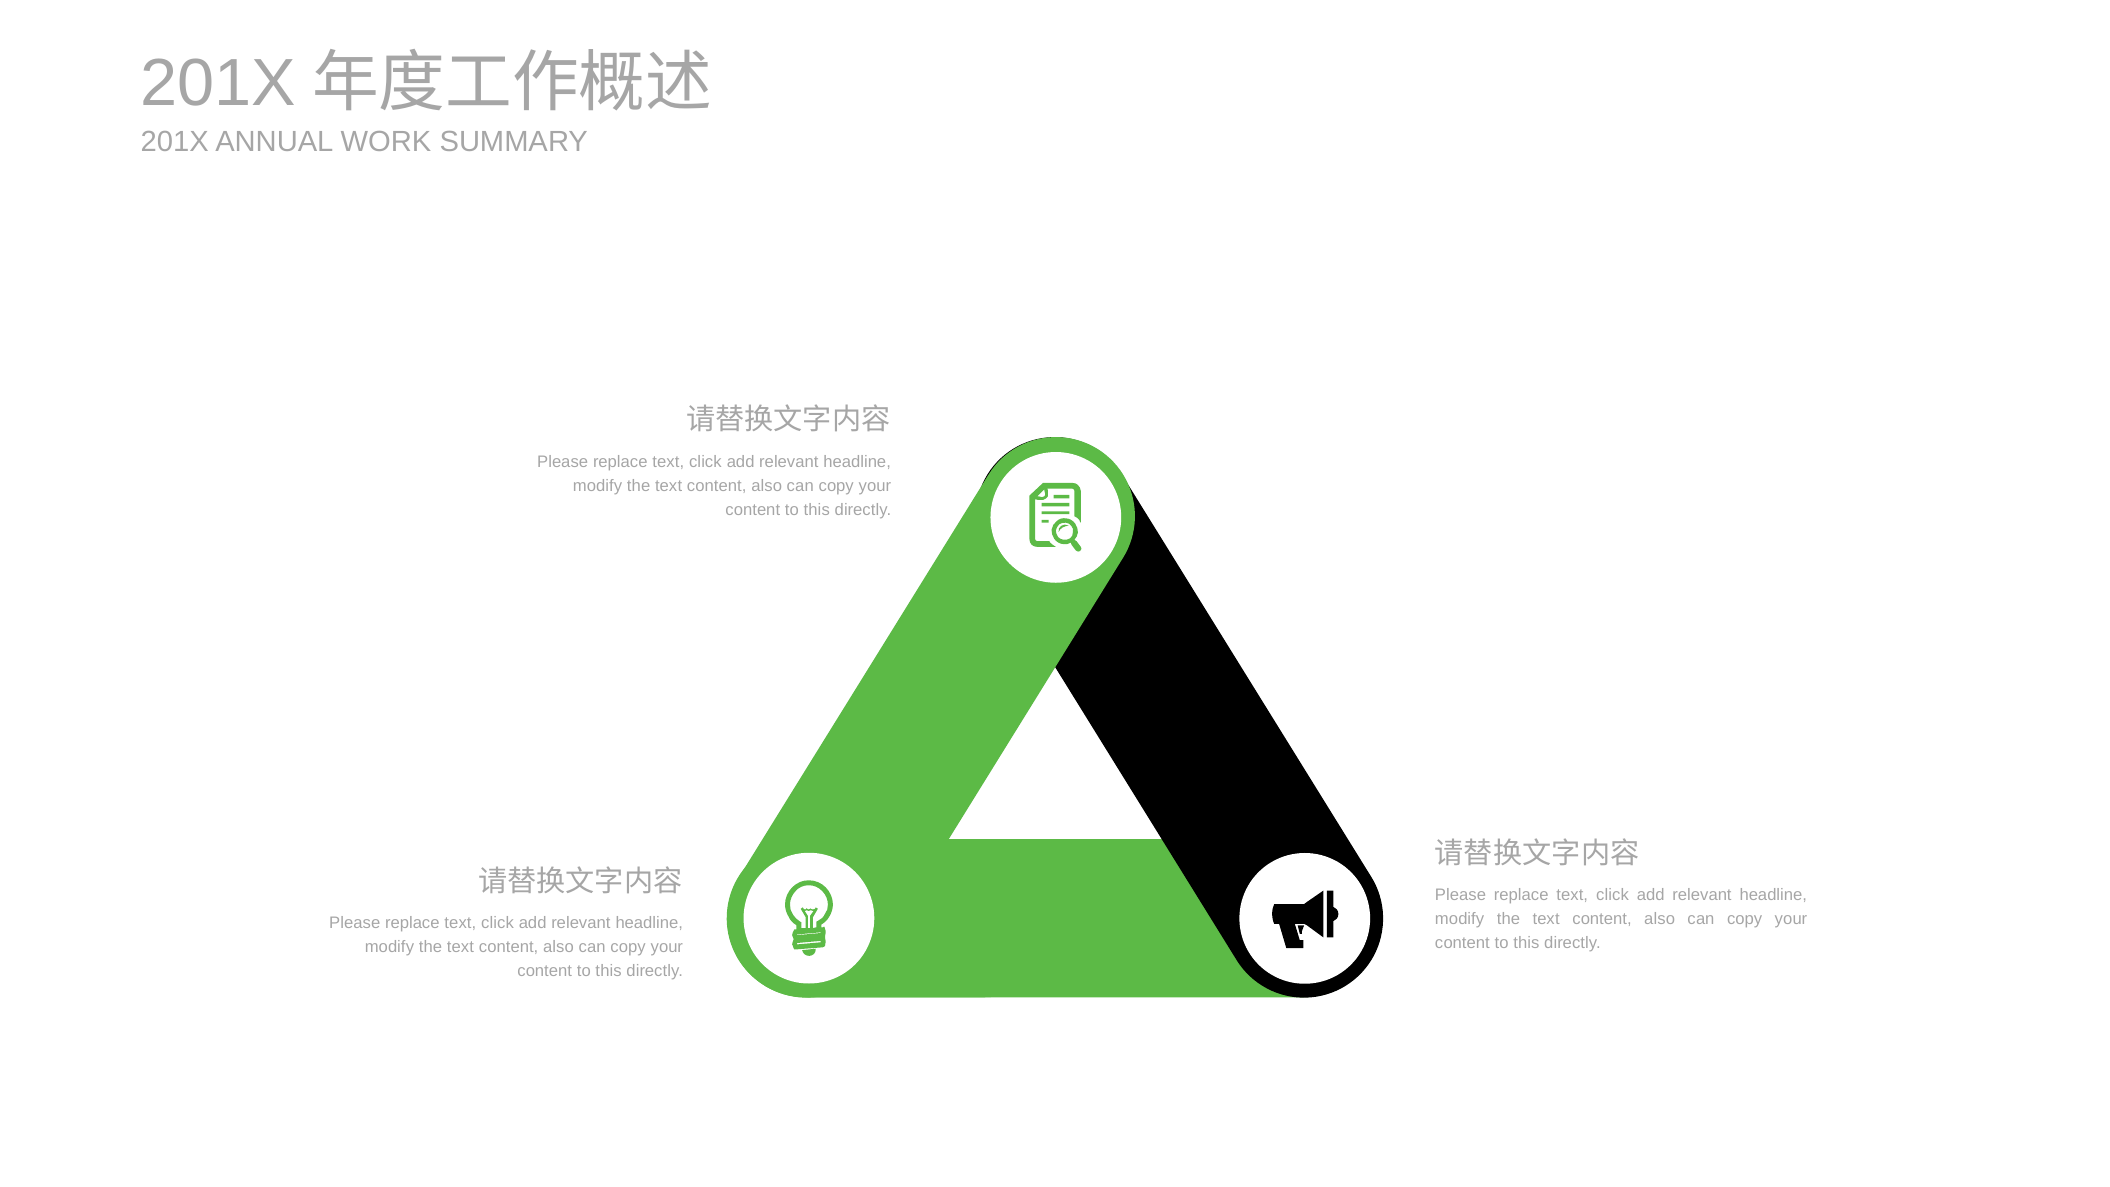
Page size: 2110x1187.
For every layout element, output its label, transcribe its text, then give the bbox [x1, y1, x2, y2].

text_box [1420, 819, 1823, 959]
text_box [726, 401, 1383, 1034]
text_box 201X ANNUAL WORK SUMMARY [140, 122, 602, 158]
text_box 201X年度工作概述 [140, 38, 789, 119]
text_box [310, 847, 699, 986]
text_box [518, 386, 907, 525]
